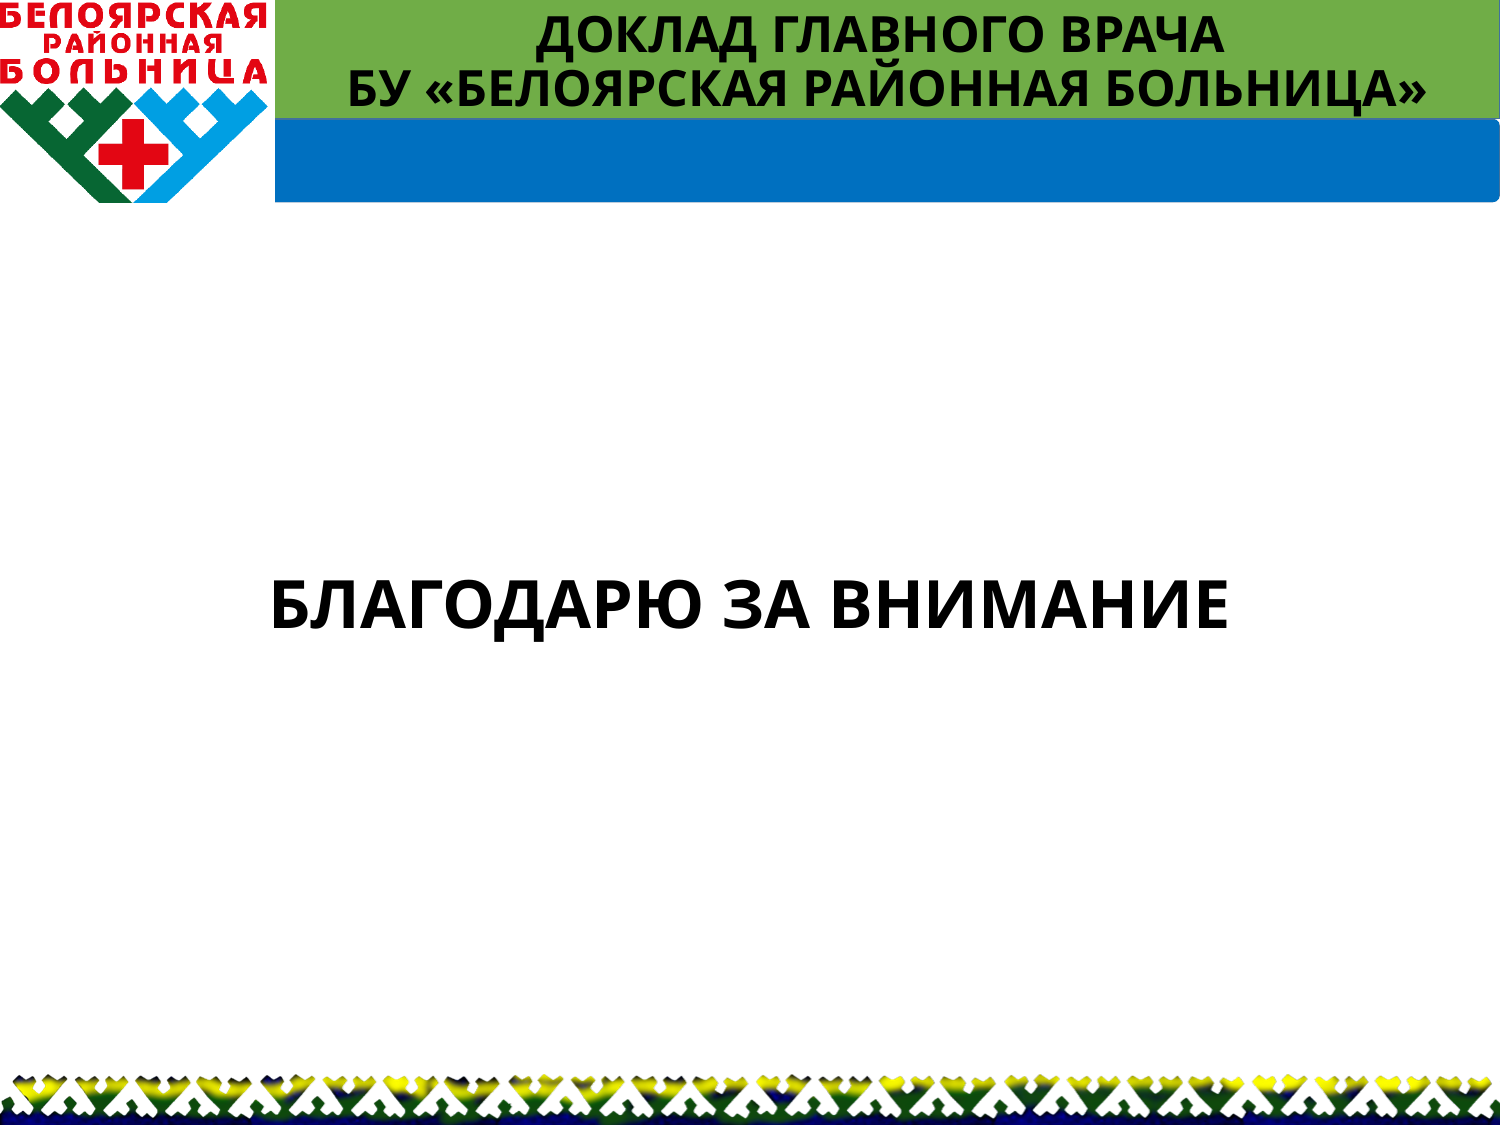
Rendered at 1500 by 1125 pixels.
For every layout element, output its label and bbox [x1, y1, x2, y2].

list [0, 0, 275, 203]
text_box [0, 0, 1500, 1125]
